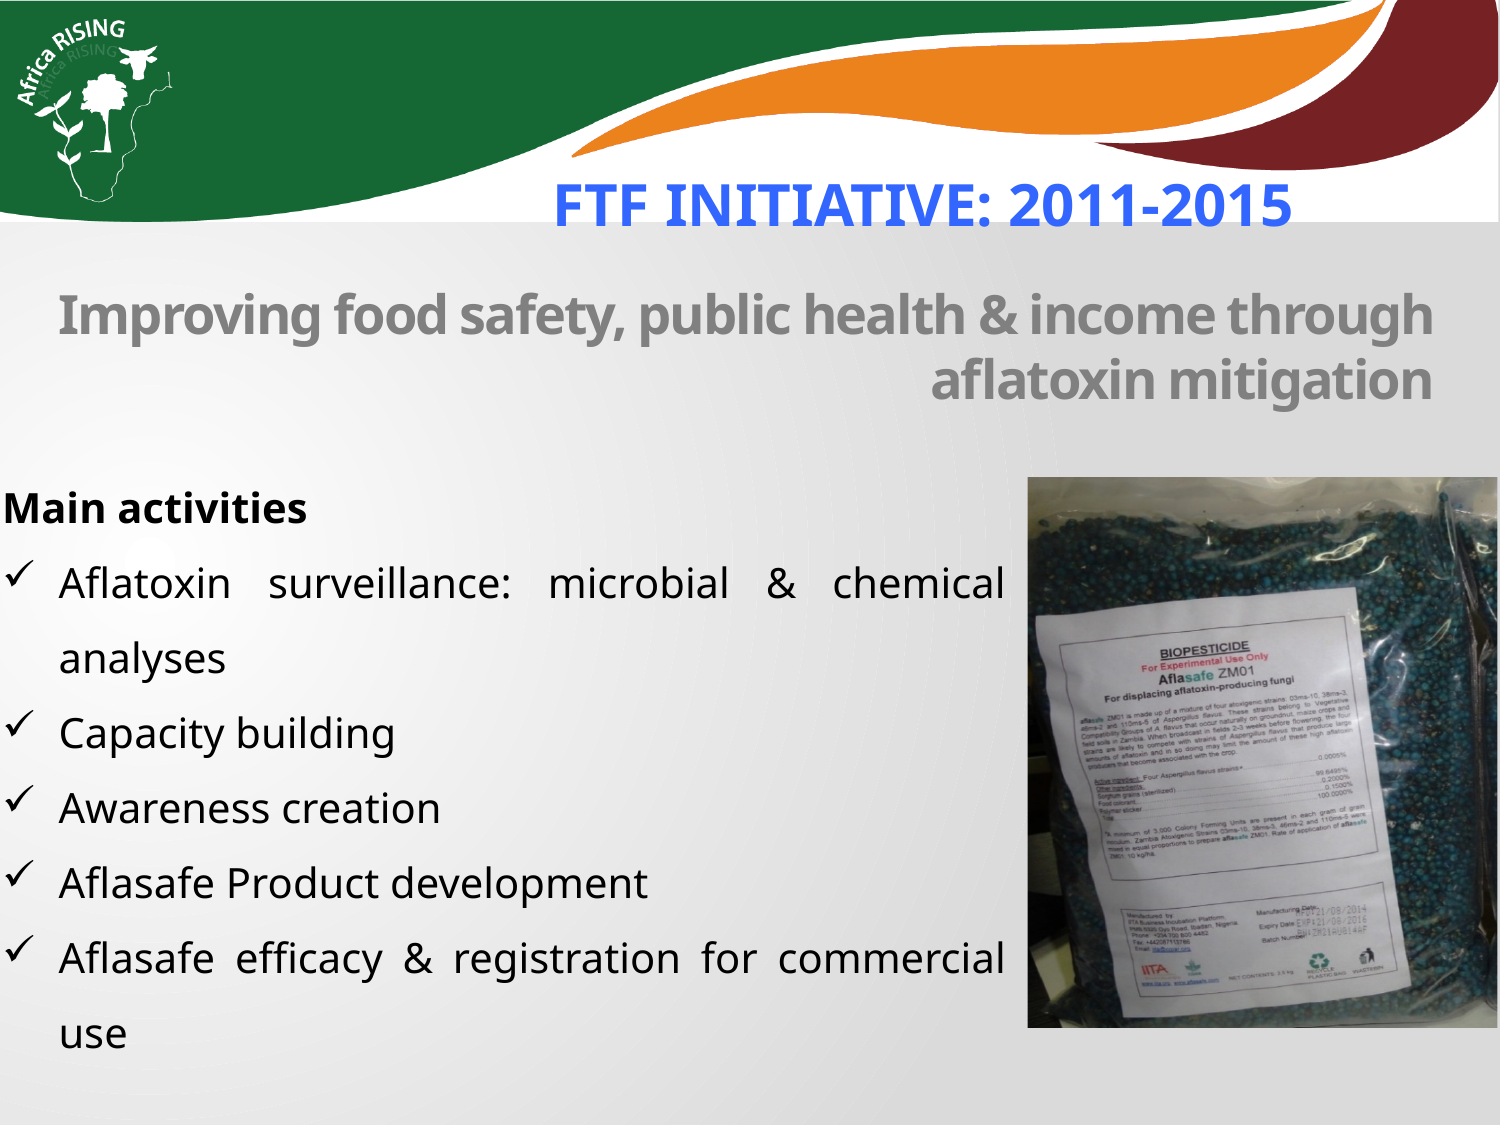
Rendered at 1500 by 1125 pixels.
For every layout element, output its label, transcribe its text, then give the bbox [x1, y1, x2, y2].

picture [0, 0, 1499, 222]
text_box FTF INITIATIVE: 2011-2015 [537, 160, 1438, 246]
text_box Main activities Aflatoxin surveillance: microbial & chemical analyses Capacity building Awareness creation Aflasafe Product development Aflasafe efficacy & registration for commercial use [0, 449, 1021, 1065]
picture [1027, 476, 1498, 1029]
text_box Improving food safety, public health & income through aflatoxin mitigation [0, 273, 1450, 391]
